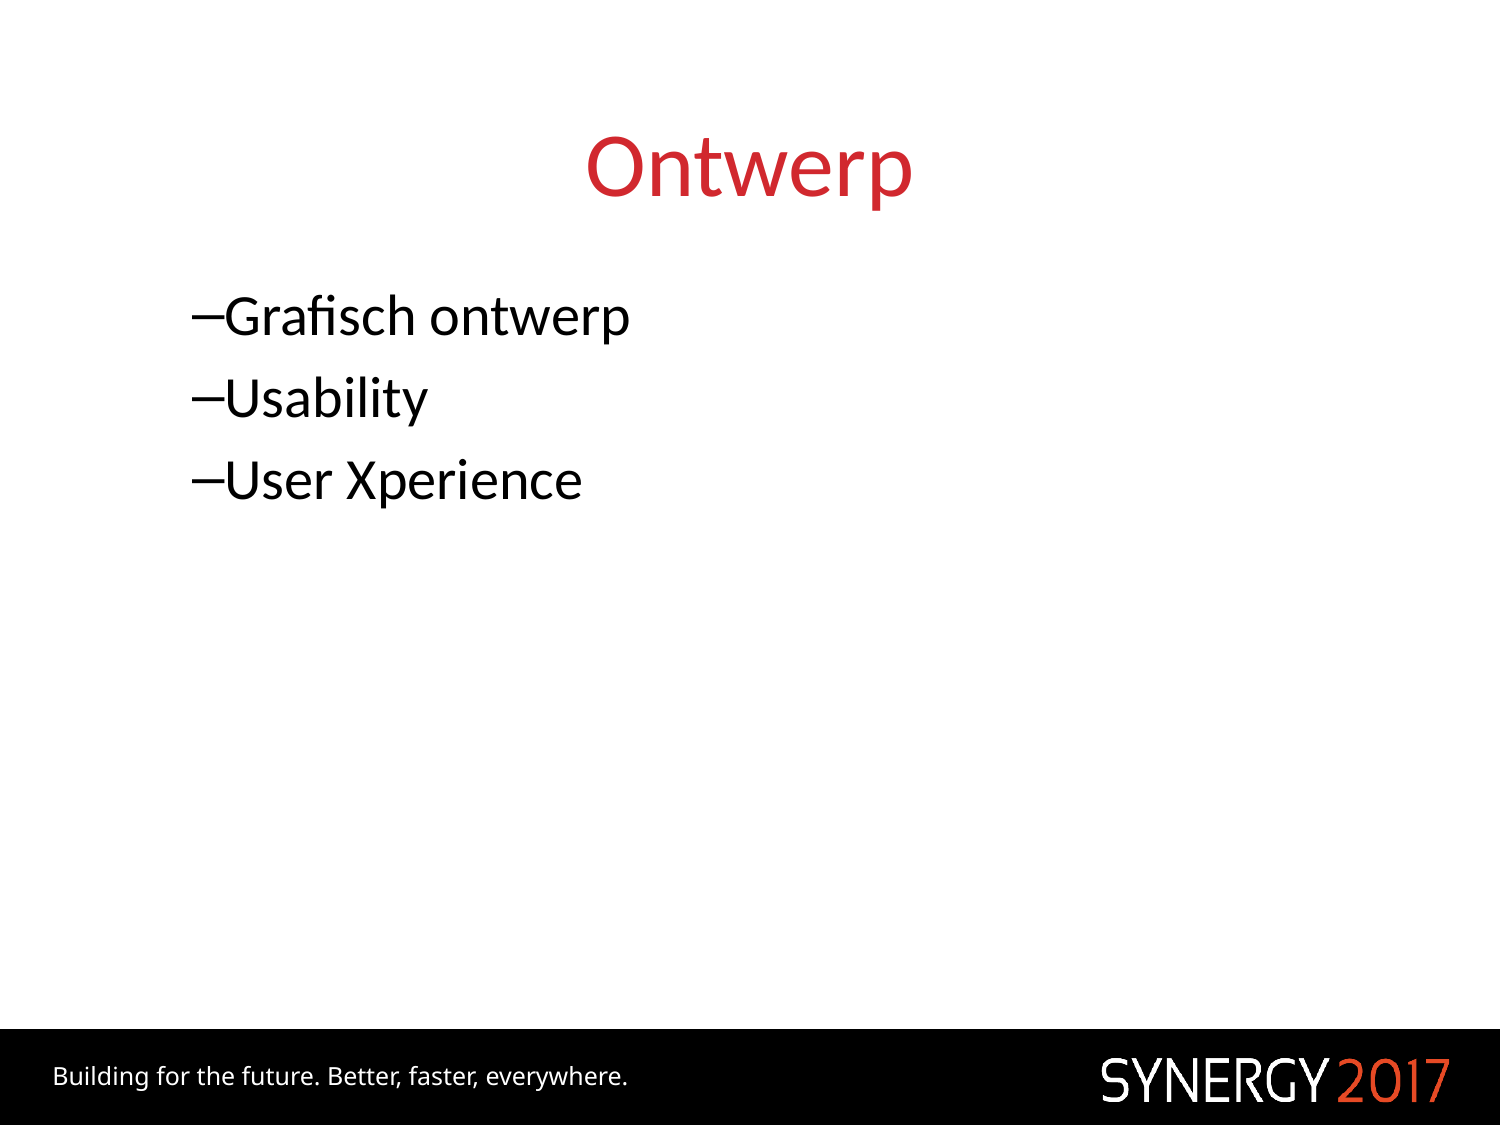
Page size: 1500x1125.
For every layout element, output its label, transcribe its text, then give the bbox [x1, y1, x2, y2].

title Ontwerp [75, 66, 1425, 254]
picture [1087, 1042, 1463, 1118]
list Grafisch ontwerp Usability User Xperience [75, 262, 1425, 1005]
